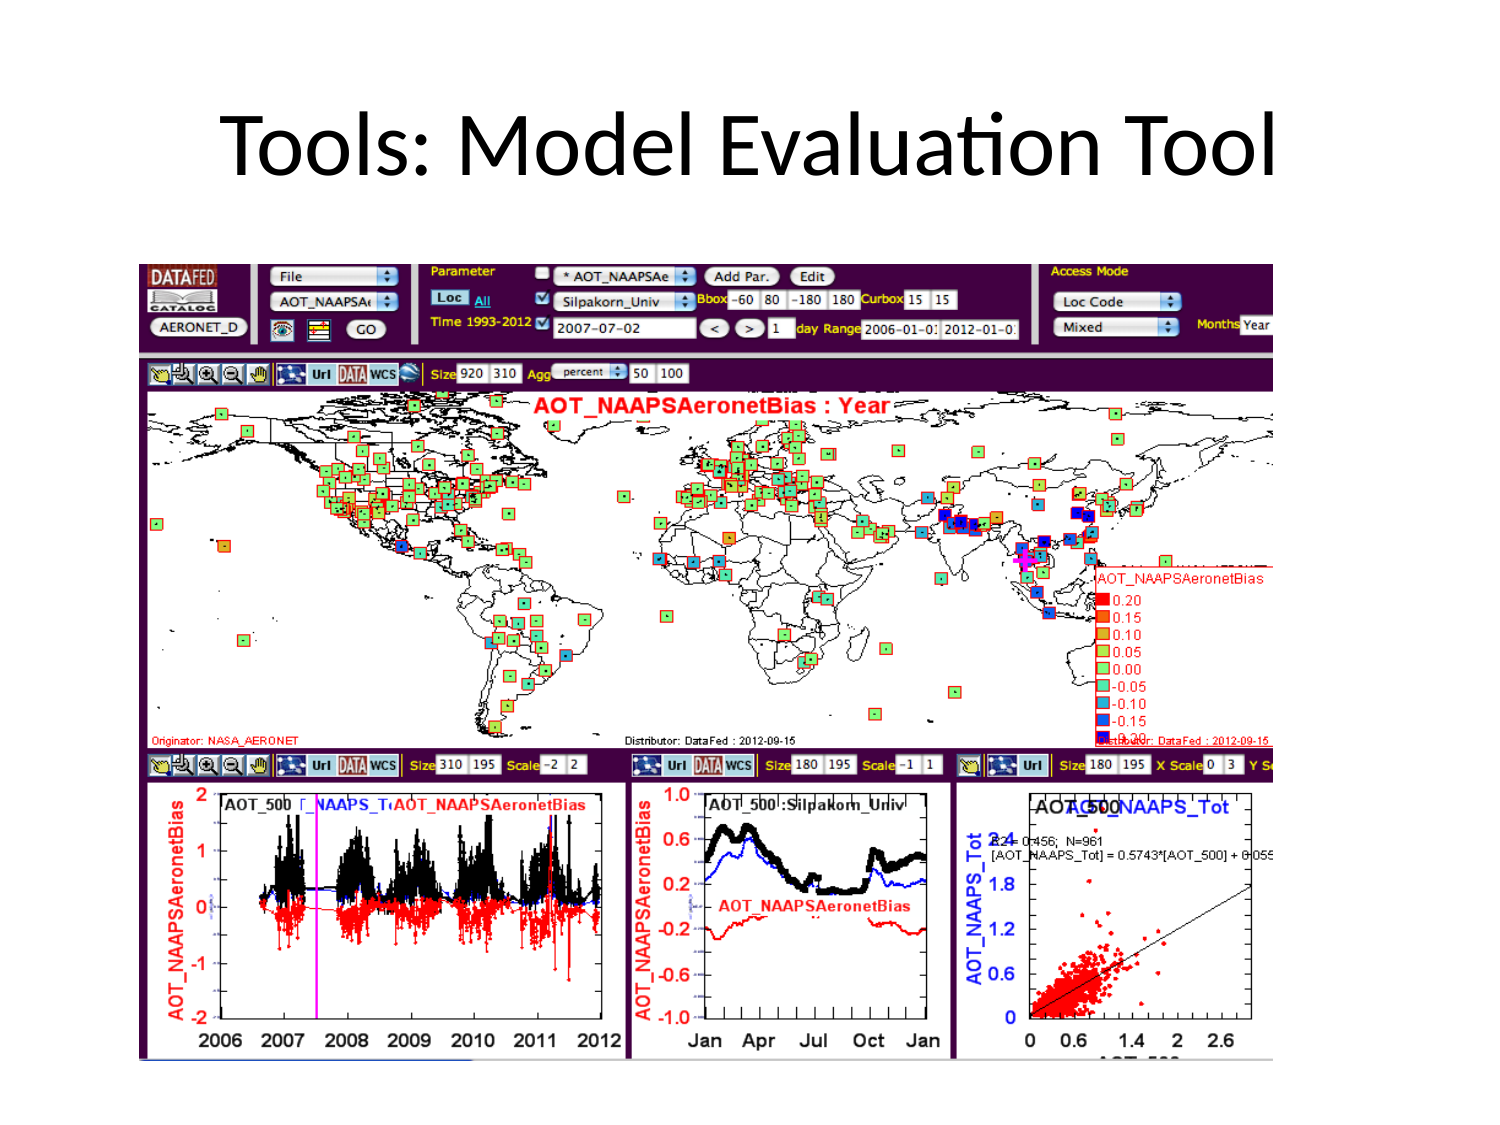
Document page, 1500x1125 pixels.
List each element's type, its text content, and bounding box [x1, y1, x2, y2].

picture [139, 264, 1274, 1061]
title Tools: Model Evaluation Tool [75, 45, 1425, 233]
